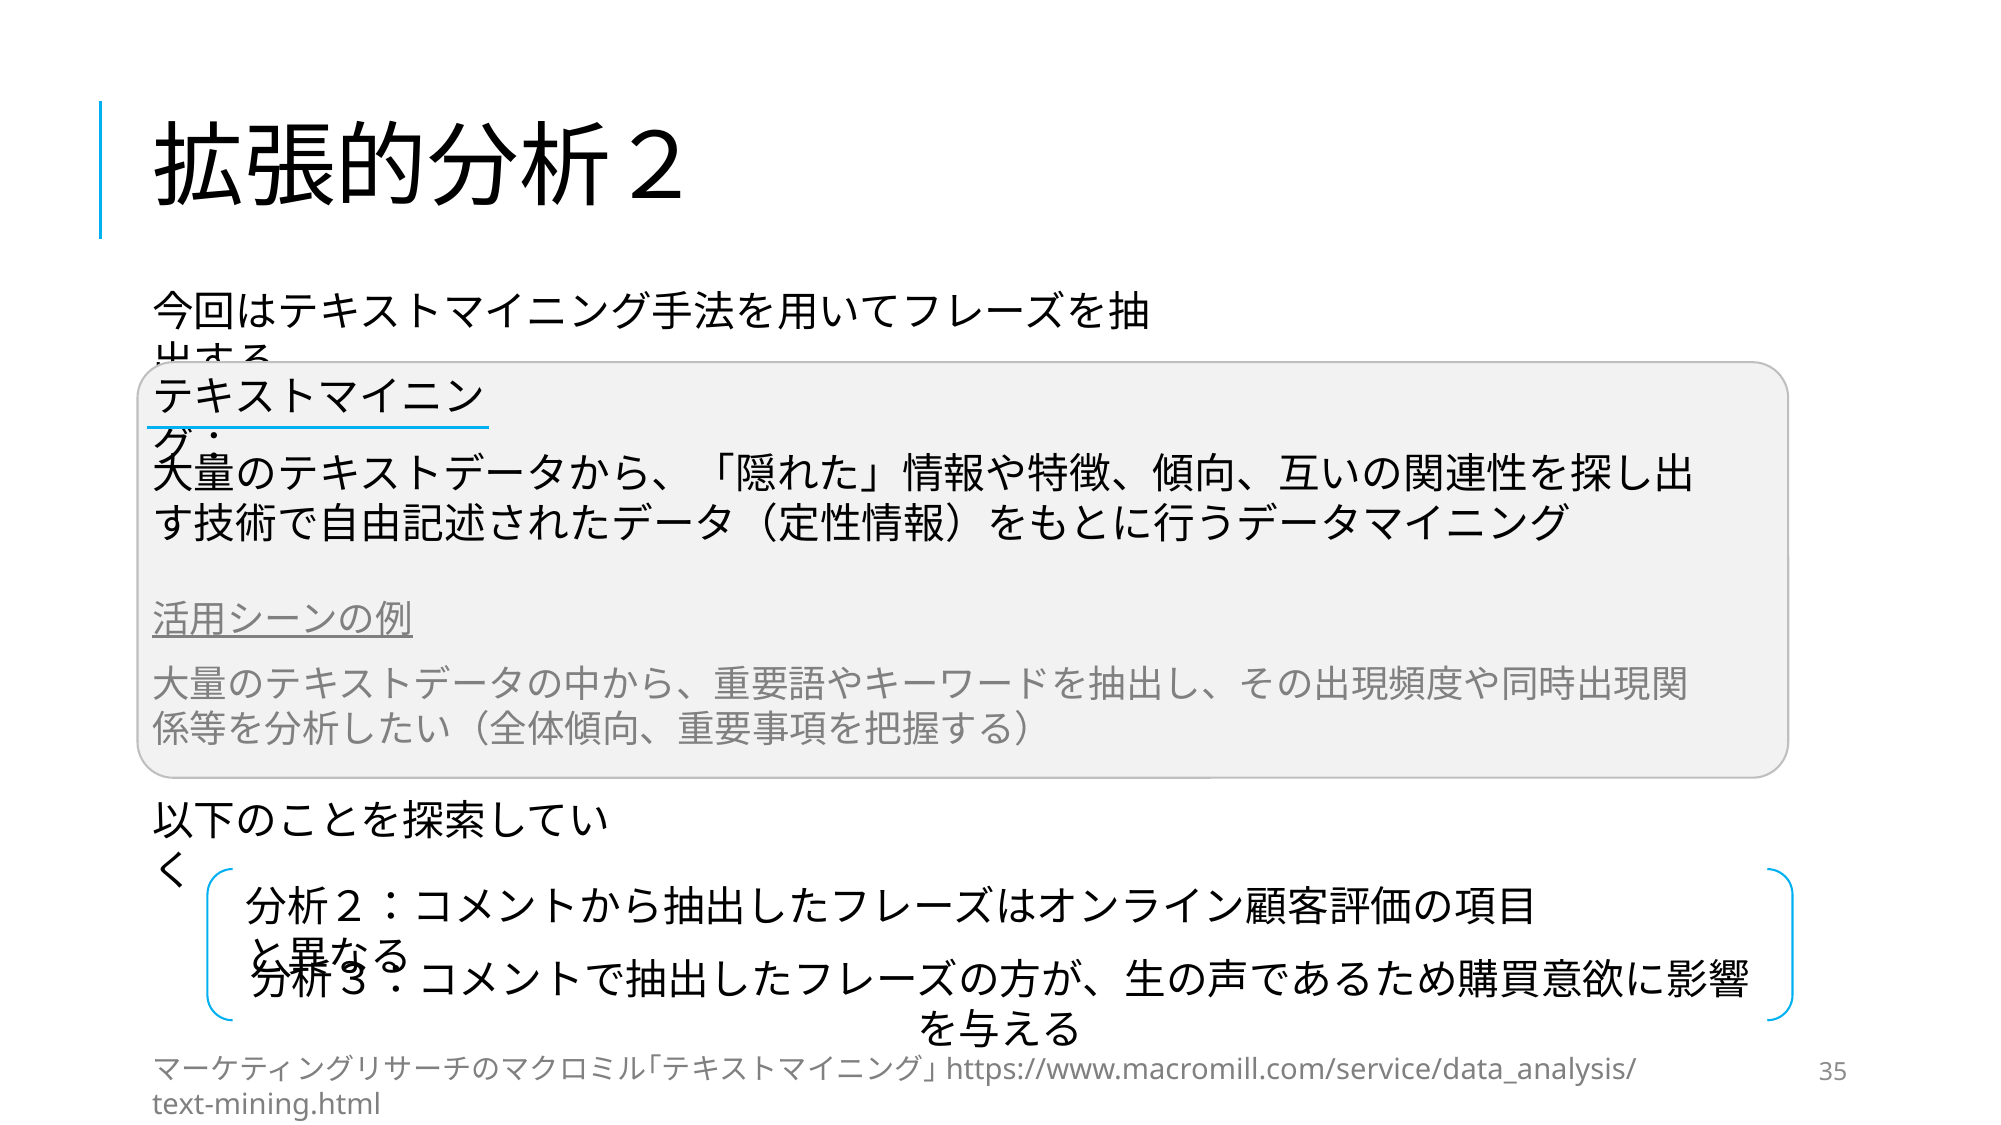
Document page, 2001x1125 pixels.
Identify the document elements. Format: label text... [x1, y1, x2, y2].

slide_number 35 [1694, 1042, 1863, 1103]
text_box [137, 362, 1789, 778]
title 拡張的分析２ [137, 59, 1863, 278]
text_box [207, 869, 1793, 1021]
text_box 以下のことを探索していく [137, 786, 655, 902]
text_box 今回はテキストマイニング手法を用いてフレーズを抽出する [137, 277, 1202, 362]
text_box マーケティングリサーチのマクロミル｢テキストマイニング｣https://www.macromill.com/service/data_analysis/text-mining.html [137, 1042, 1694, 1125]
